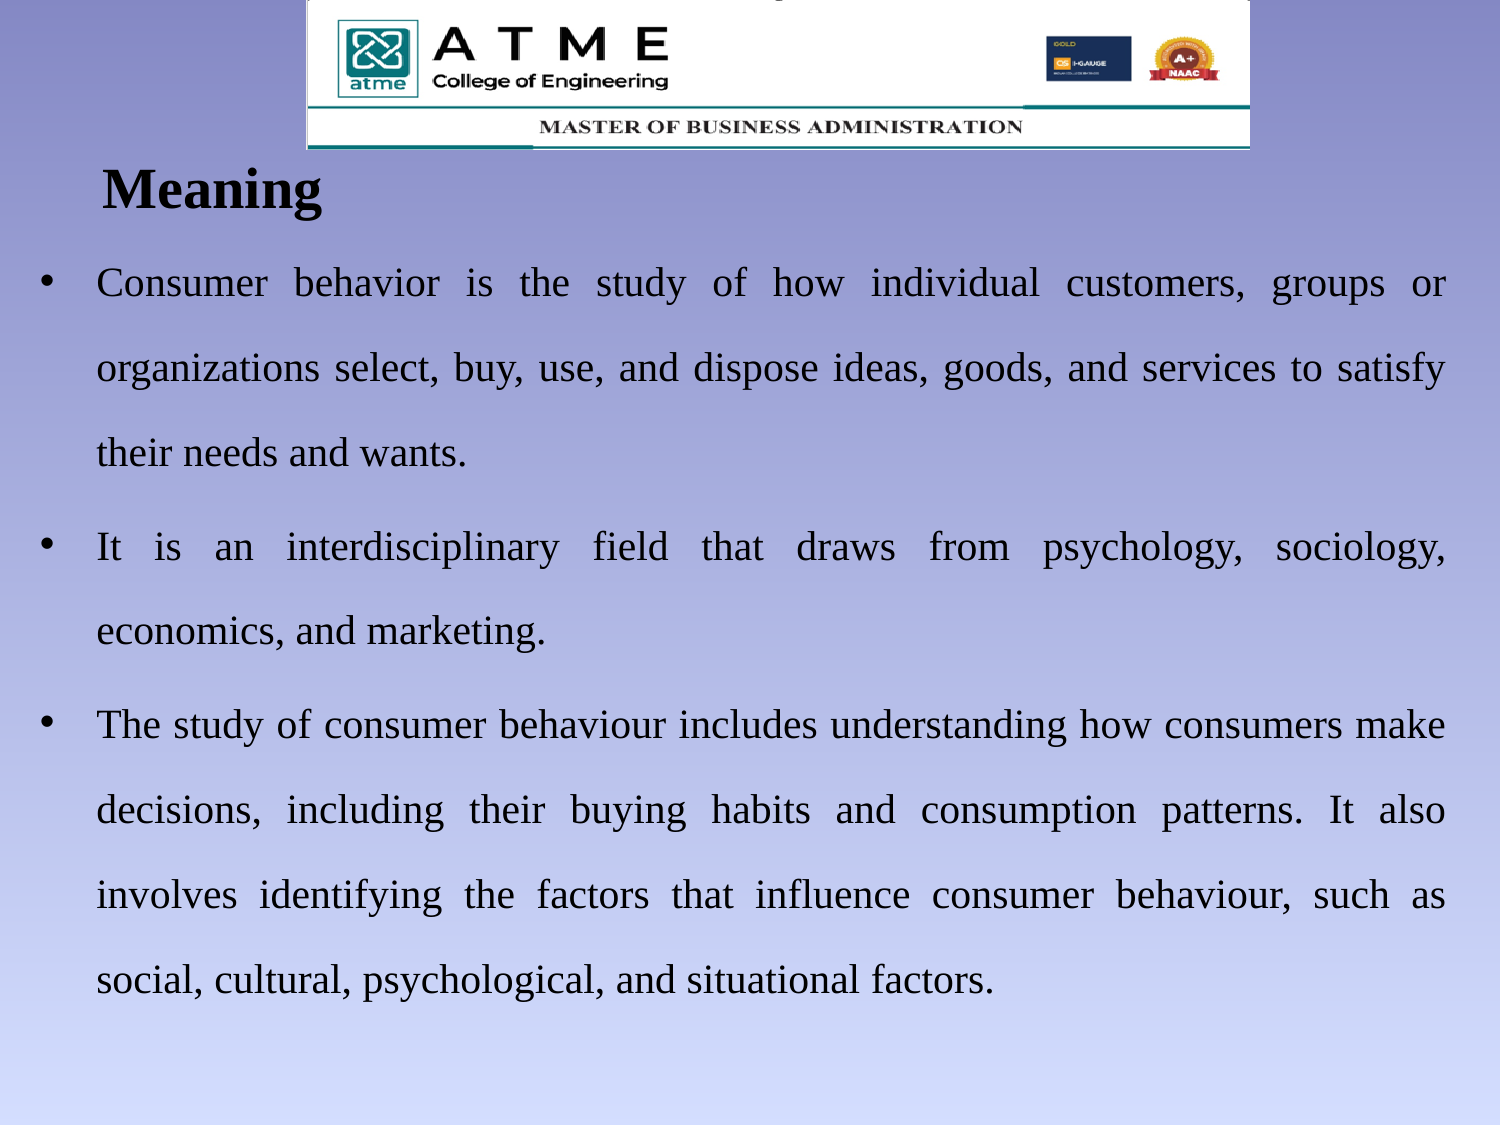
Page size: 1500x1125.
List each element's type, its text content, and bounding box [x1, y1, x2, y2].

title Meaning [87, 157, 1438, 212]
picture [306, 0, 1250, 150]
list Consumer behavior is the study of how individual customers, groups or organizations select, buy, use, and dispose ideas, goods, and services to satisfy their needs and wants. It is an interdisciplinary field that draws from psychology, sociology, economics, and marketing. The study of consumer behaviour includes understanding how consumers make decisions, including their buying habits and consumption patterns. It also involves identifying the factors that influence consumer behaviour, such as social, cultural, psychological, and situational factors. [24, 212, 1463, 1088]
